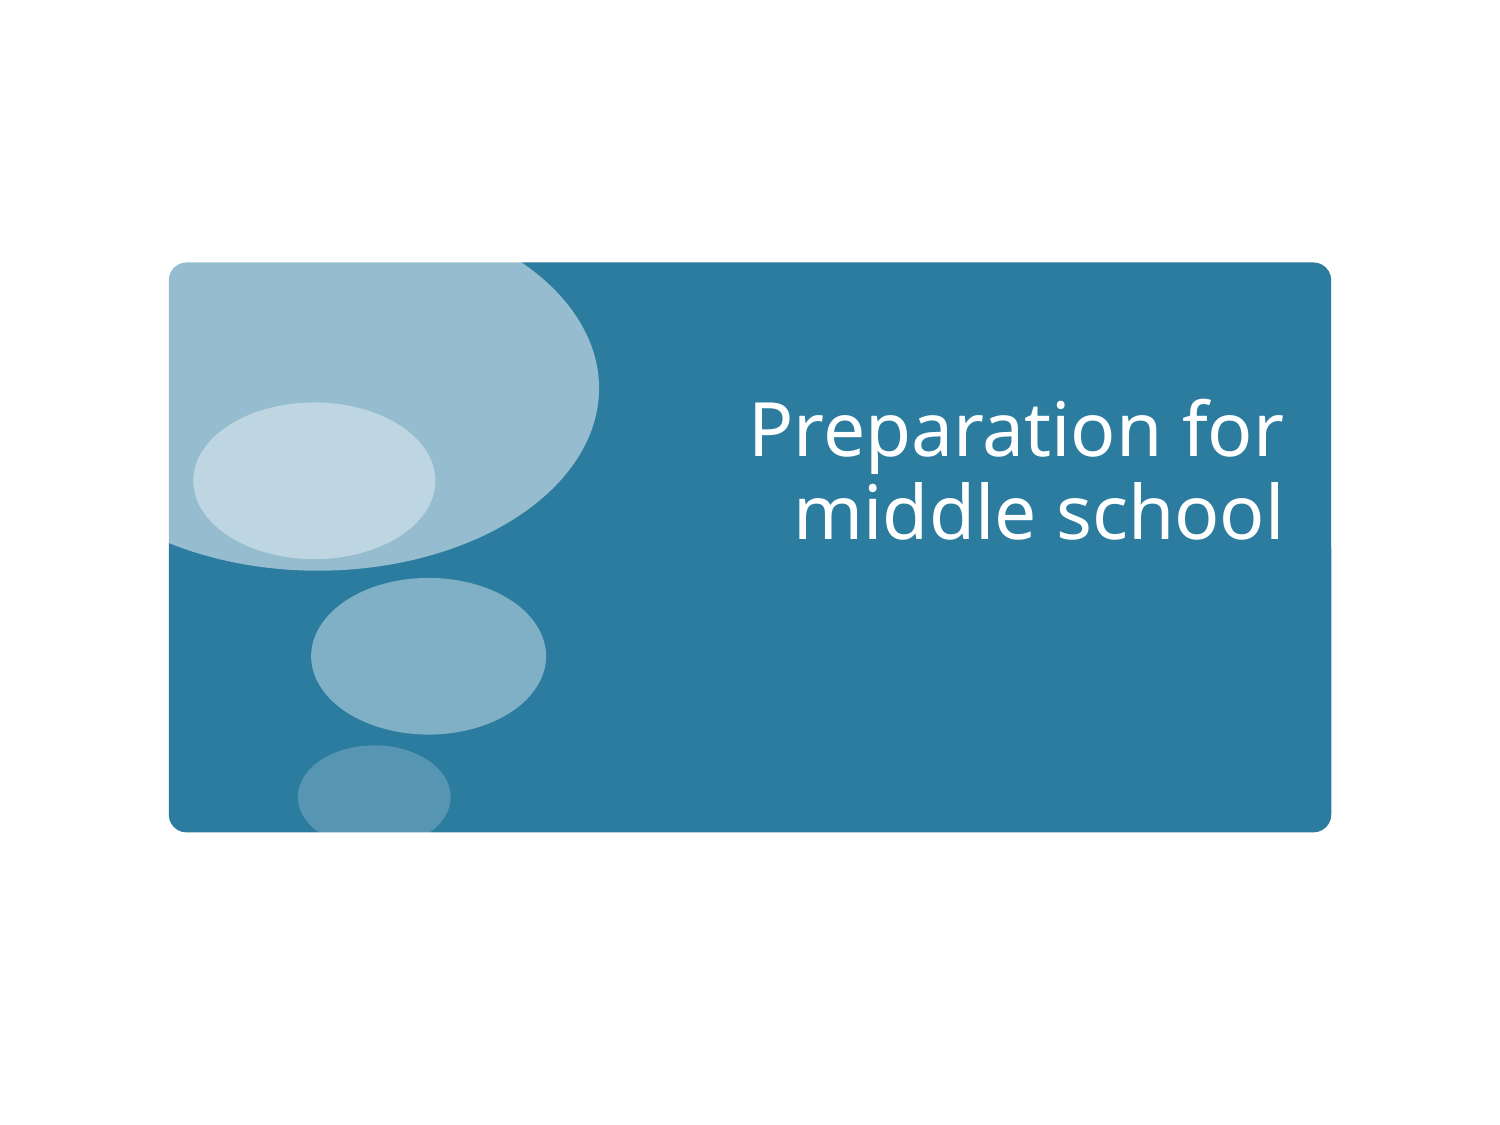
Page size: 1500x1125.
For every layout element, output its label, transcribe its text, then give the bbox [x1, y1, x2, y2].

title Preparation for middle school [610, 331, 1300, 555]
